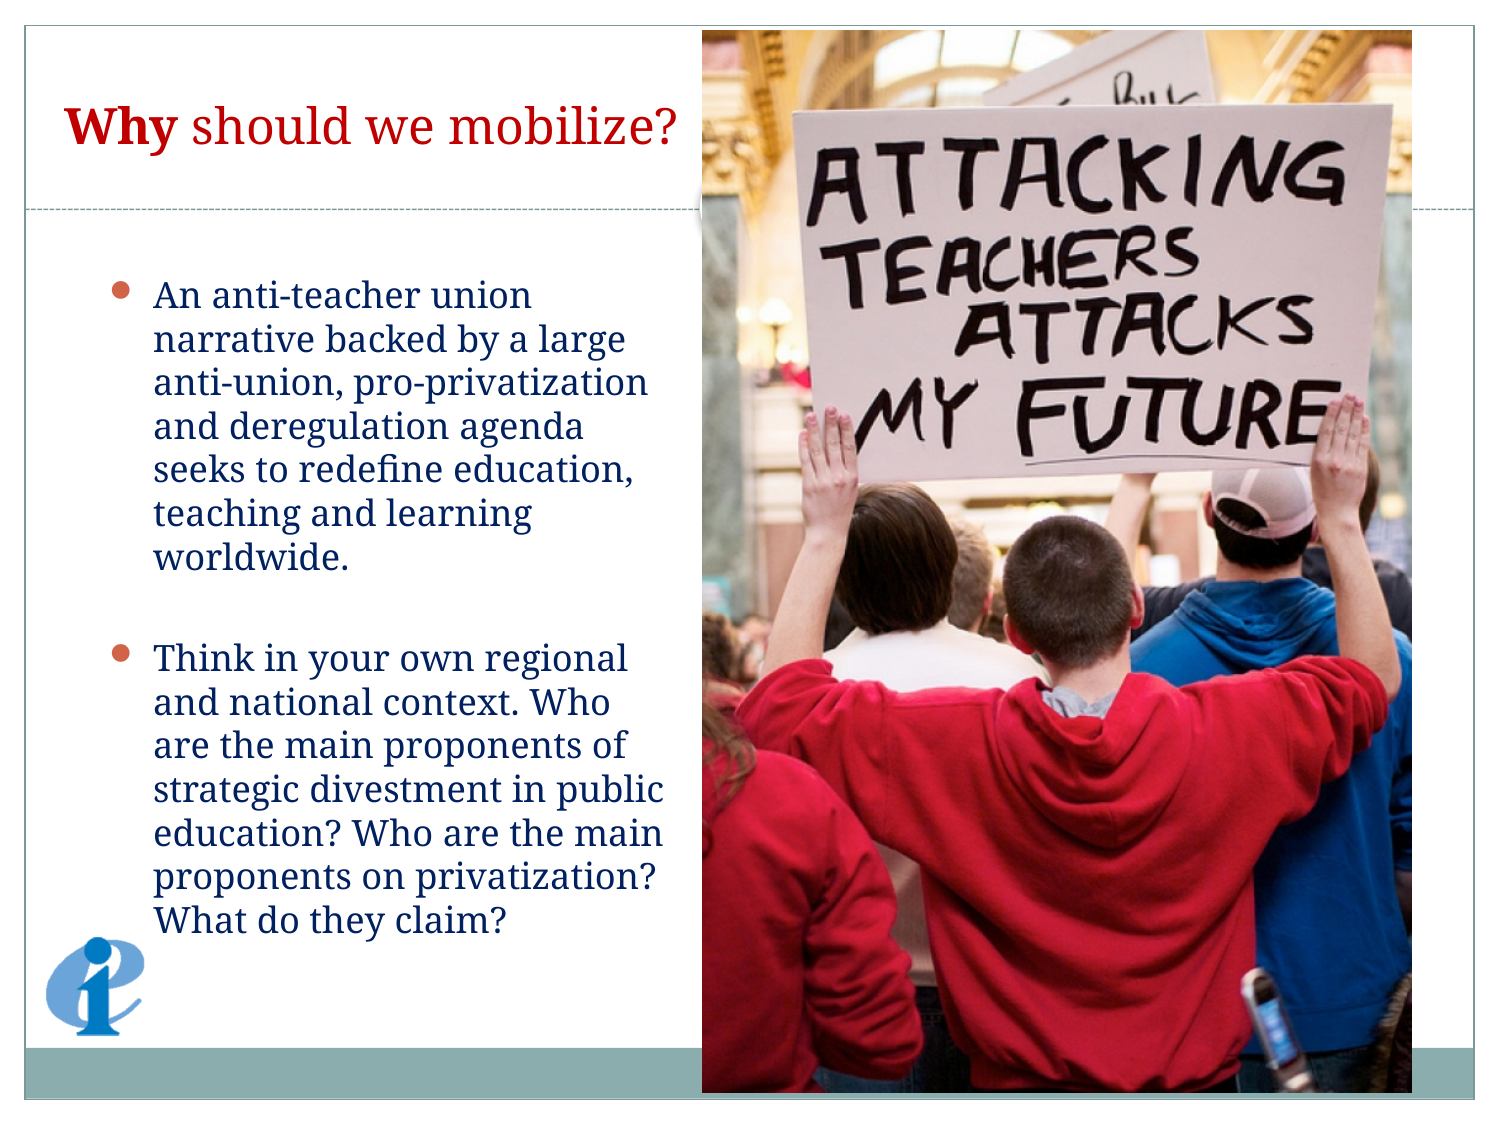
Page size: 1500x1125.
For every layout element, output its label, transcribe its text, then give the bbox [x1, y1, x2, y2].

picture [41, 928, 158, 1043]
subtitle An anti-teacher union narrative backed by a large anti-union, pro-privatization and deregulation agenda seeks to redefine education, teaching and learning worldwide. Think in your own regional and national context. Who are the main proponents of strategic divestment in public education? Who are the main proponents on privatization? What do they claim? [94, 264, 686, 986]
picture [702, 30, 1412, 1093]
title Why should we mobilize? [49, 37, 696, 162]
